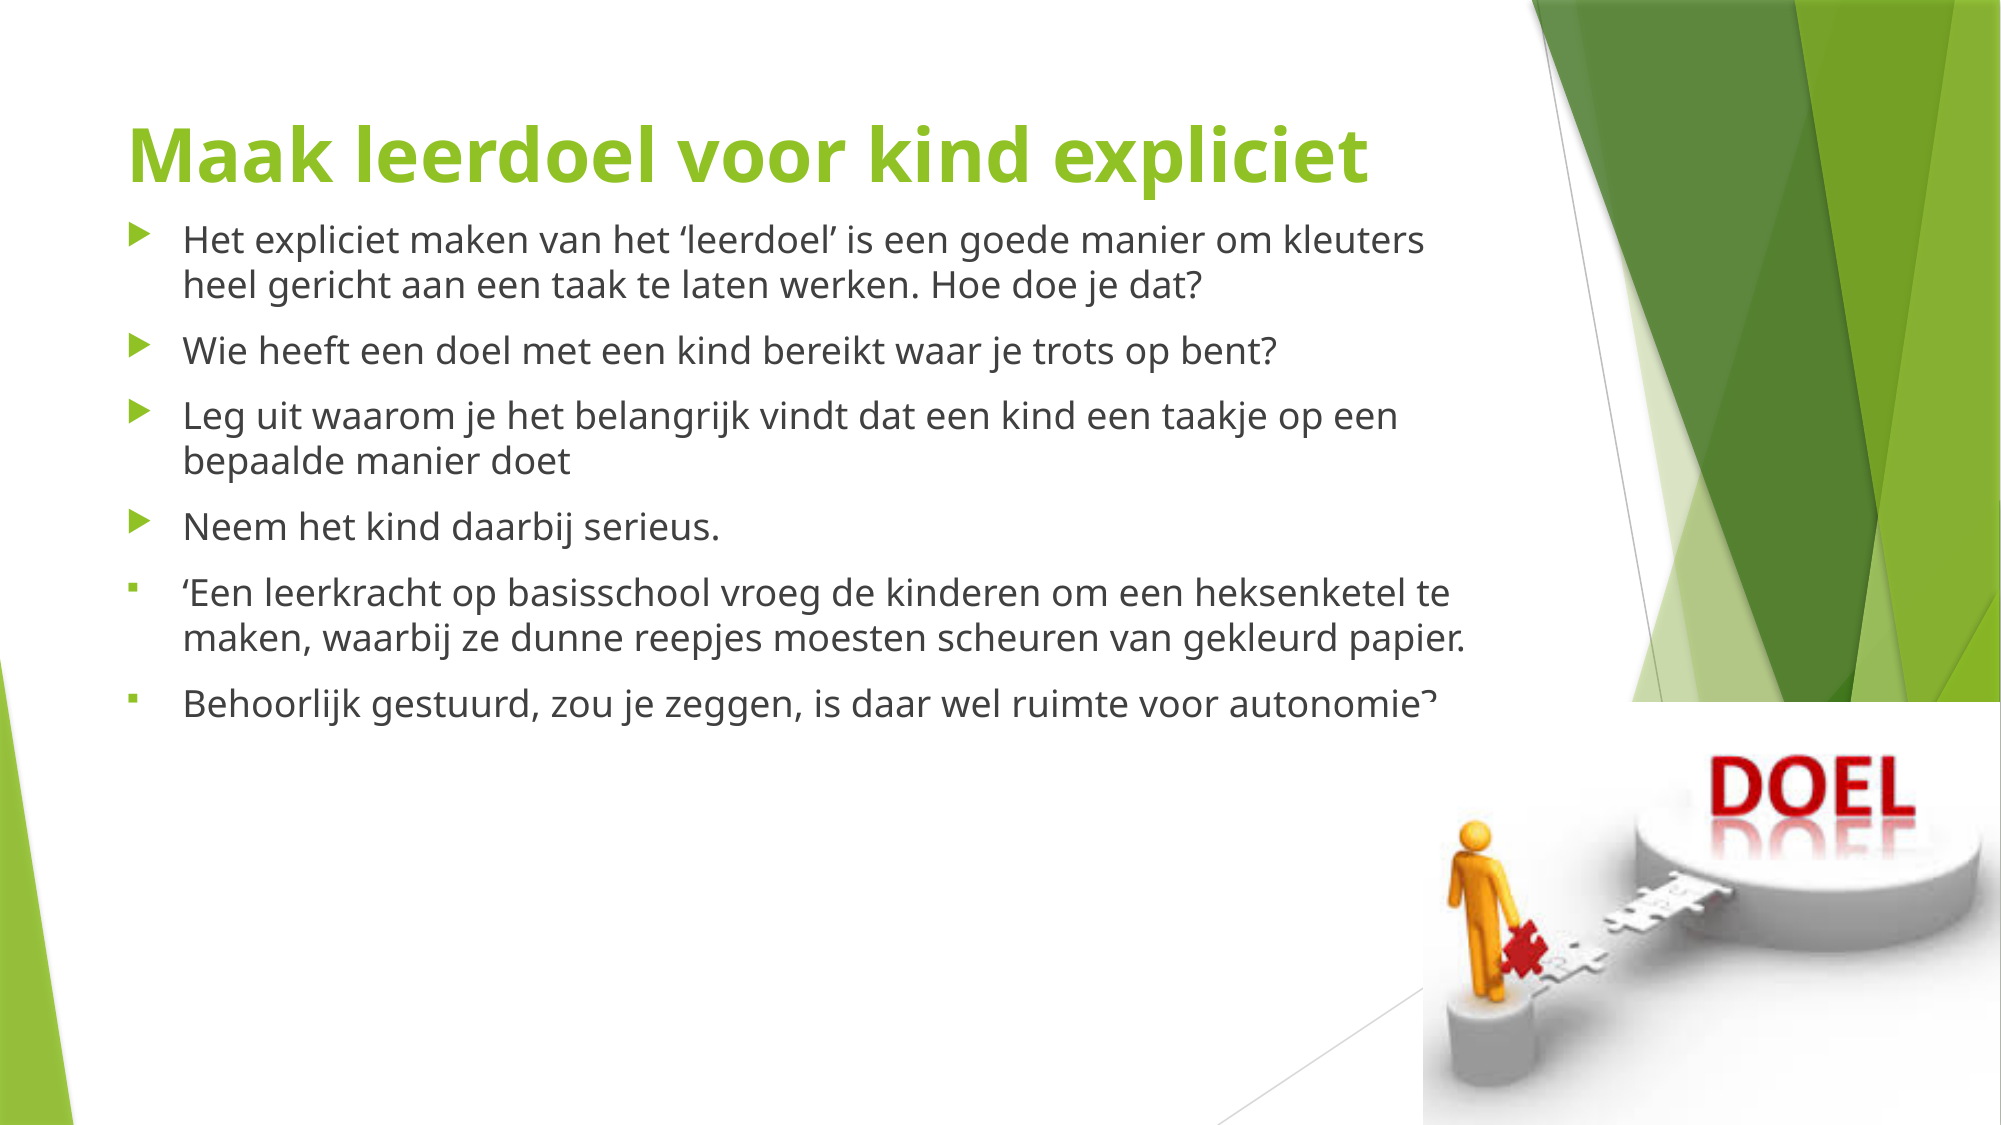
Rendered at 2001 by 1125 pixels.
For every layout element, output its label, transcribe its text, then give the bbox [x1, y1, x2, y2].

picture [1423, 702, 2000, 1125]
title Maak leerdoel voor kind expliciet [111, 99, 1522, 208]
list Het expliciet maken van het ‘leerdoel’ is een goede manier om kleuters heel gericht aan een taak te laten werken. Hoe doe je dat? Wie heeft een doel met een kind bereikt waar je trots op bent? Leg uit waarom je het belangrijk vindt dat een kind een taakje op een bepaalde manier doet Neem het kind daarbij serieus. ‘Een leerkracht op basisschool vroeg de kinderen om een heksenketel te maken, waarbij ze dunne reepjes moesten scheuren van gekleurd papier. Behoorlijk gestuurd, zou je zeggen, is daar wel ruimte voor autonomie? [111, 208, 1522, 1125]
